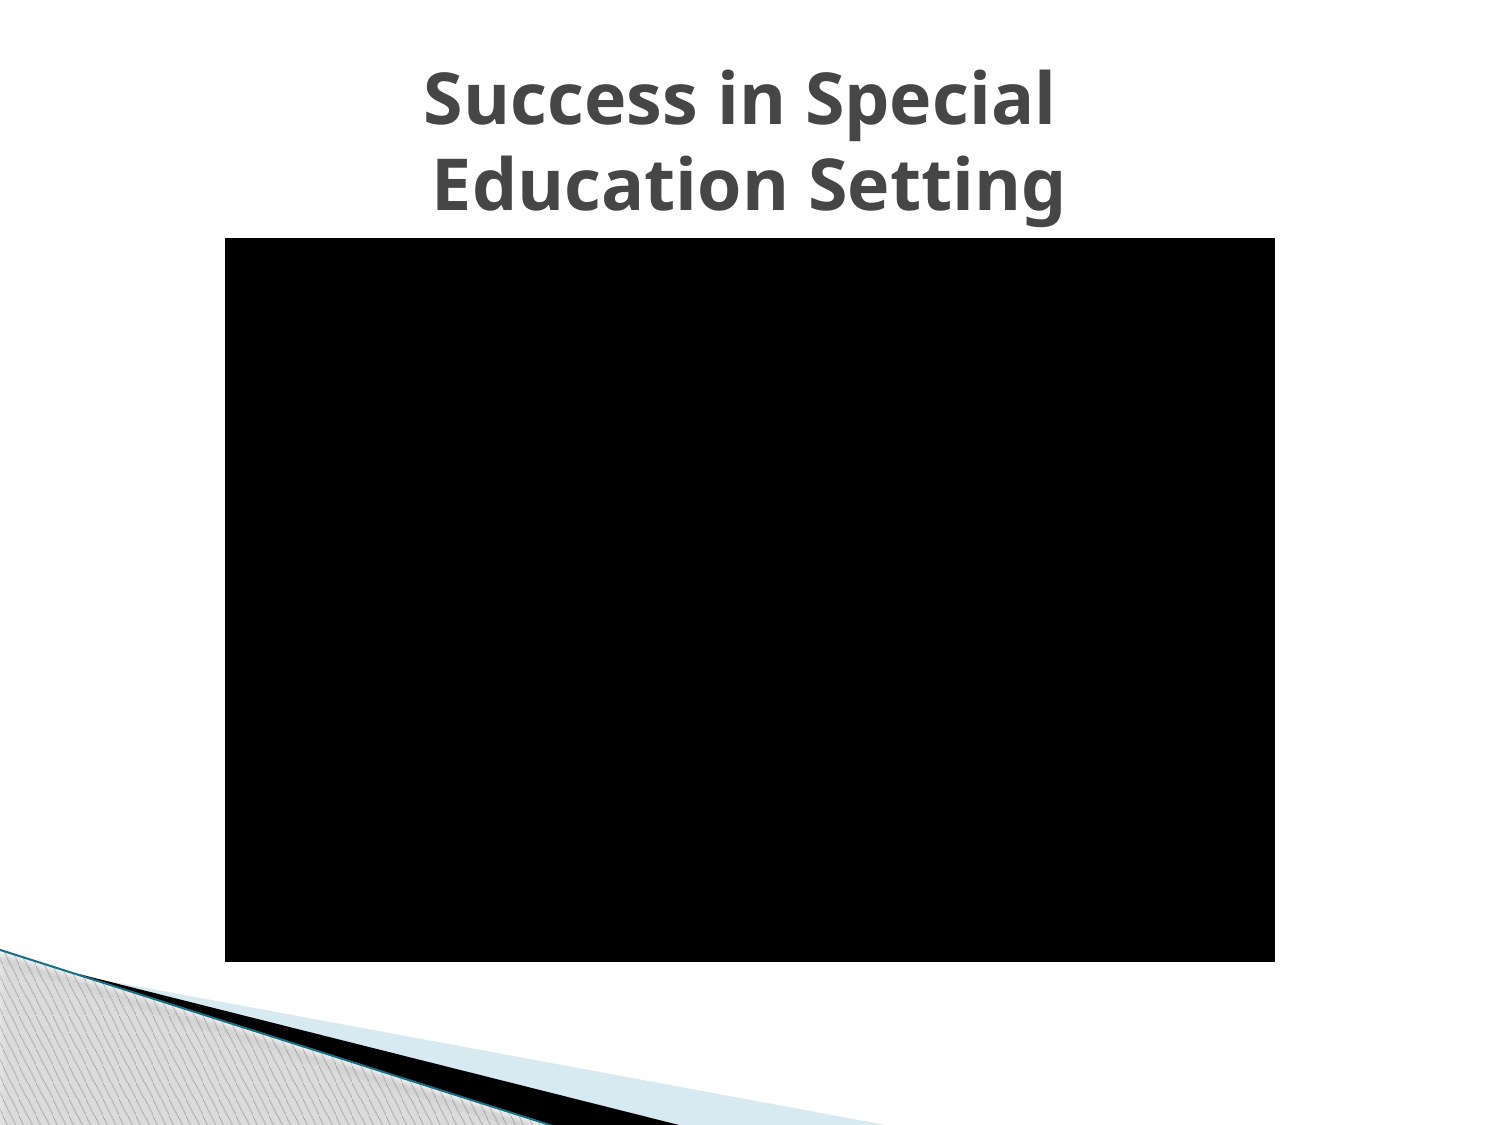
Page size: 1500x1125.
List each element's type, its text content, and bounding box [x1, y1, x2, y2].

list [224, 237, 1276, 963]
title Success in Special Education Setting [75, 45, 1425, 233]
